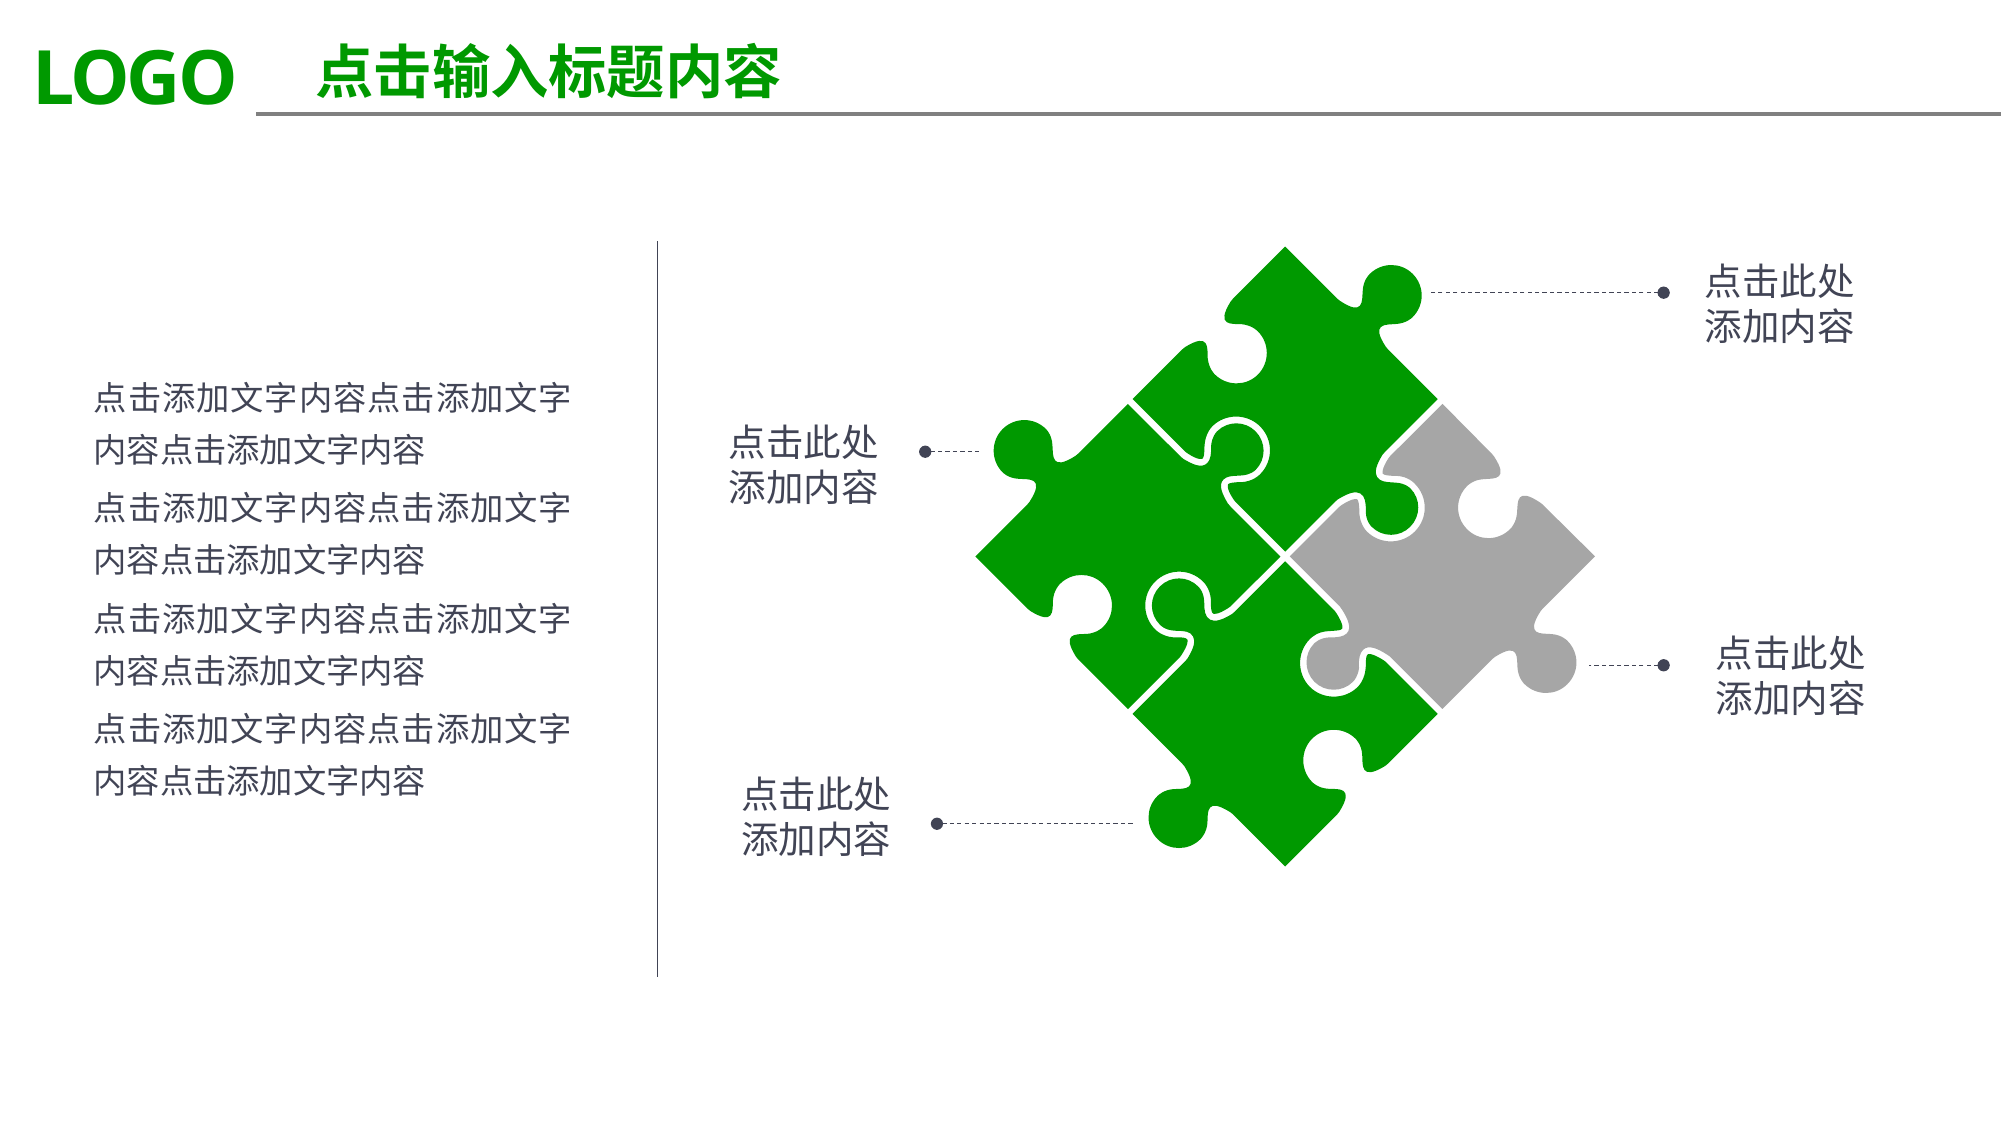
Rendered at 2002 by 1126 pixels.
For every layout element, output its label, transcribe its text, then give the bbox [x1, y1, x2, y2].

text_box 点击此处 添加内容 [713, 411, 894, 517]
text_box [1130, 559, 1440, 869]
text_box 点击添加文字内容点击添加文字内容点击添加文字内容 点击添加文字内容点击添加文字内容点击添加文字内容 点击添加文字内容点击添加文字内容点击添加文字内容 点击添加文字内容点击添加文字内容点击添加文字内容 [79, 357, 588, 917]
text_box 点击此处 添加内容 [1700, 622, 1881, 728]
text_box 点击此处 添加内容 [1689, 250, 1870, 356]
text_box [973, 401, 1283, 712]
text_box 点击此处 添加内容 [726, 763, 907, 869]
text_box 点击输入标题内容 [278, 27, 819, 113]
text_box [1130, 244, 1440, 554]
text_box [1287, 401, 1598, 712]
